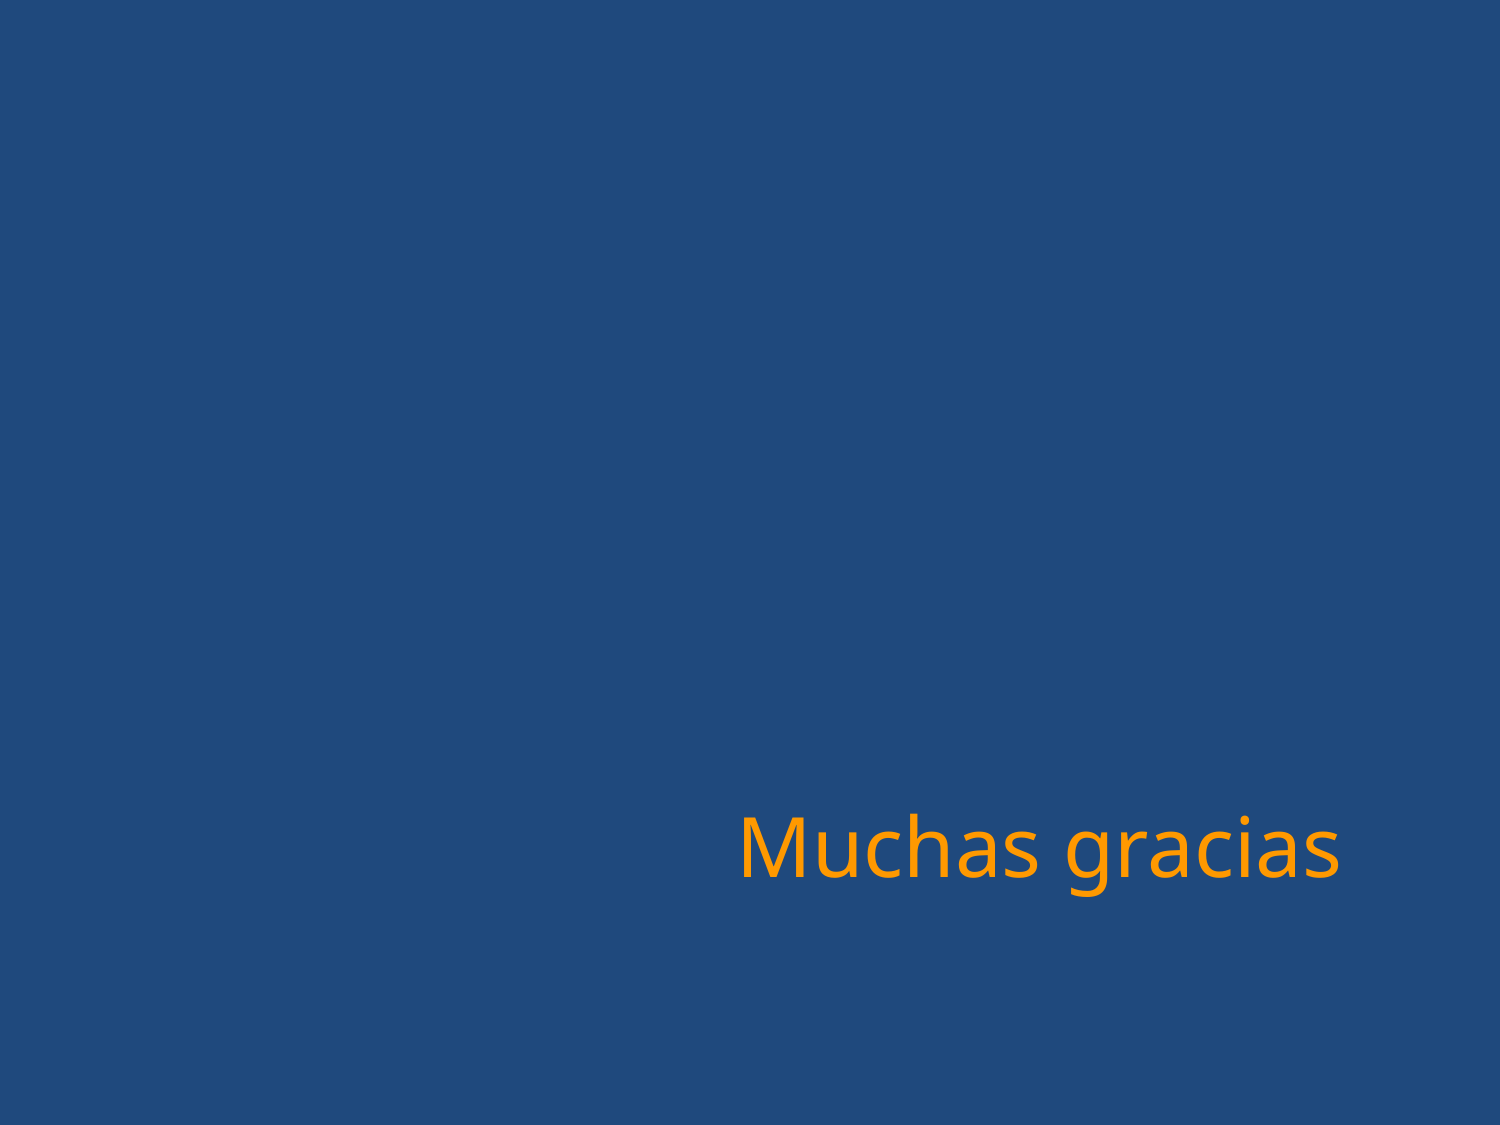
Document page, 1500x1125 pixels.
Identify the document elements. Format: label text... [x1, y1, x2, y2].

text_box Muchas gracias [722, 786, 1358, 902]
